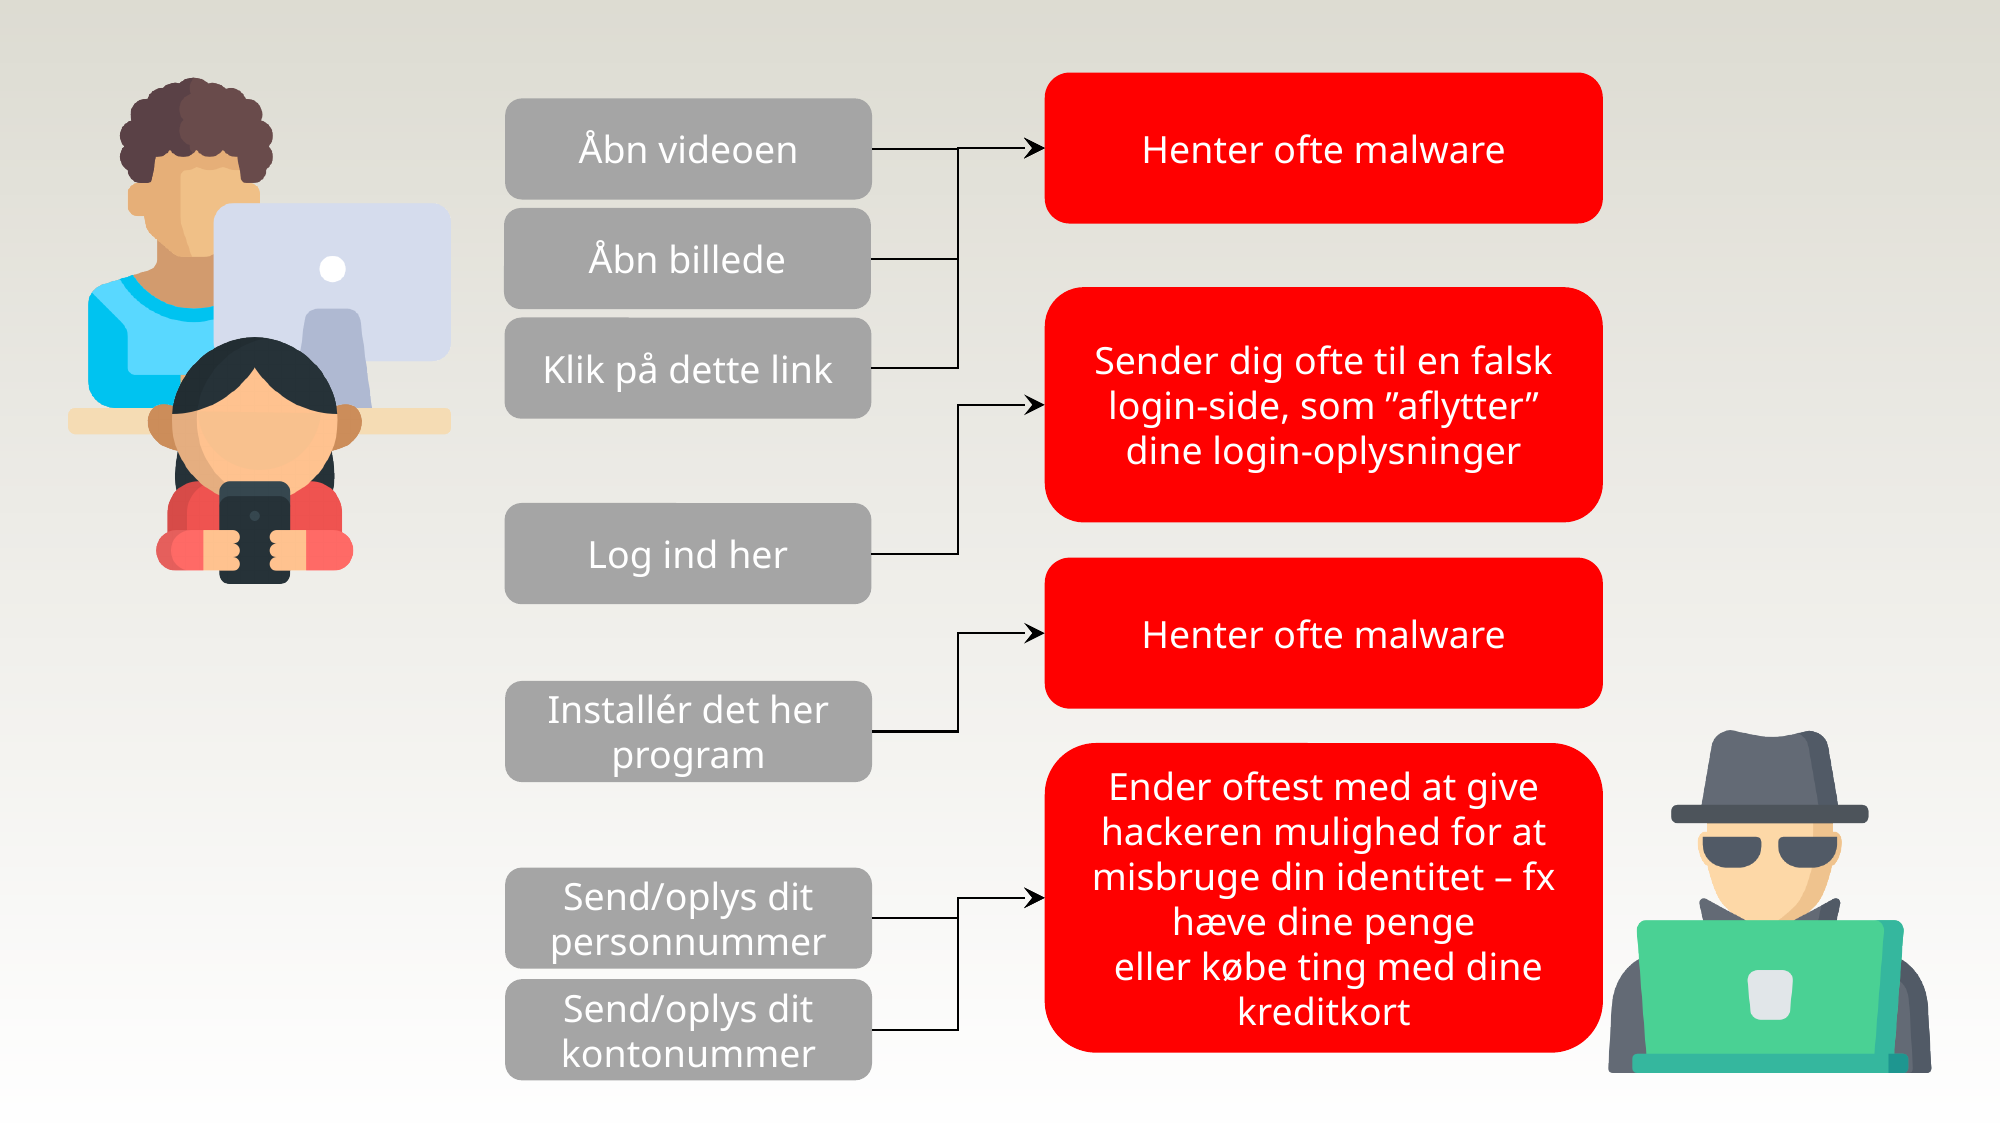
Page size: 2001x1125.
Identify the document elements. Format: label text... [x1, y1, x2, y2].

text_box Klik på dette link [504, 317, 872, 419]
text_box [871, 897, 1045, 1030]
text_box Åbn videoen [505, 98, 873, 200]
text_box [871, 404, 1045, 554]
text_box Ender oftest med at give hackeren mulighed for at misbruge din identitet – fx hæve dine penge eller købe ting med dine kreditkort [1044, 742, 1593, 1053]
text_box Log ind her [504, 502, 872, 605]
picture [67, 64, 451, 447]
text_box Sender dig ofte til en falsk login-side, som ”aflytter” dine login-oplysninger [1044, 287, 1603, 523]
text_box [871, 265, 1045, 369]
text_box Åbn billede [503, 207, 866, 310]
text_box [504, 867, 873, 1081]
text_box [131, 337, 378, 584]
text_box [870, 155, 1045, 259]
text_box Installér det her program [505, 680, 873, 783]
picture [1598, 730, 1941, 1073]
text_box Henter ofte malware [1044, 72, 1603, 224]
text_box Henter ofte malware [1044, 557, 1603, 709]
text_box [871, 632, 1045, 732]
